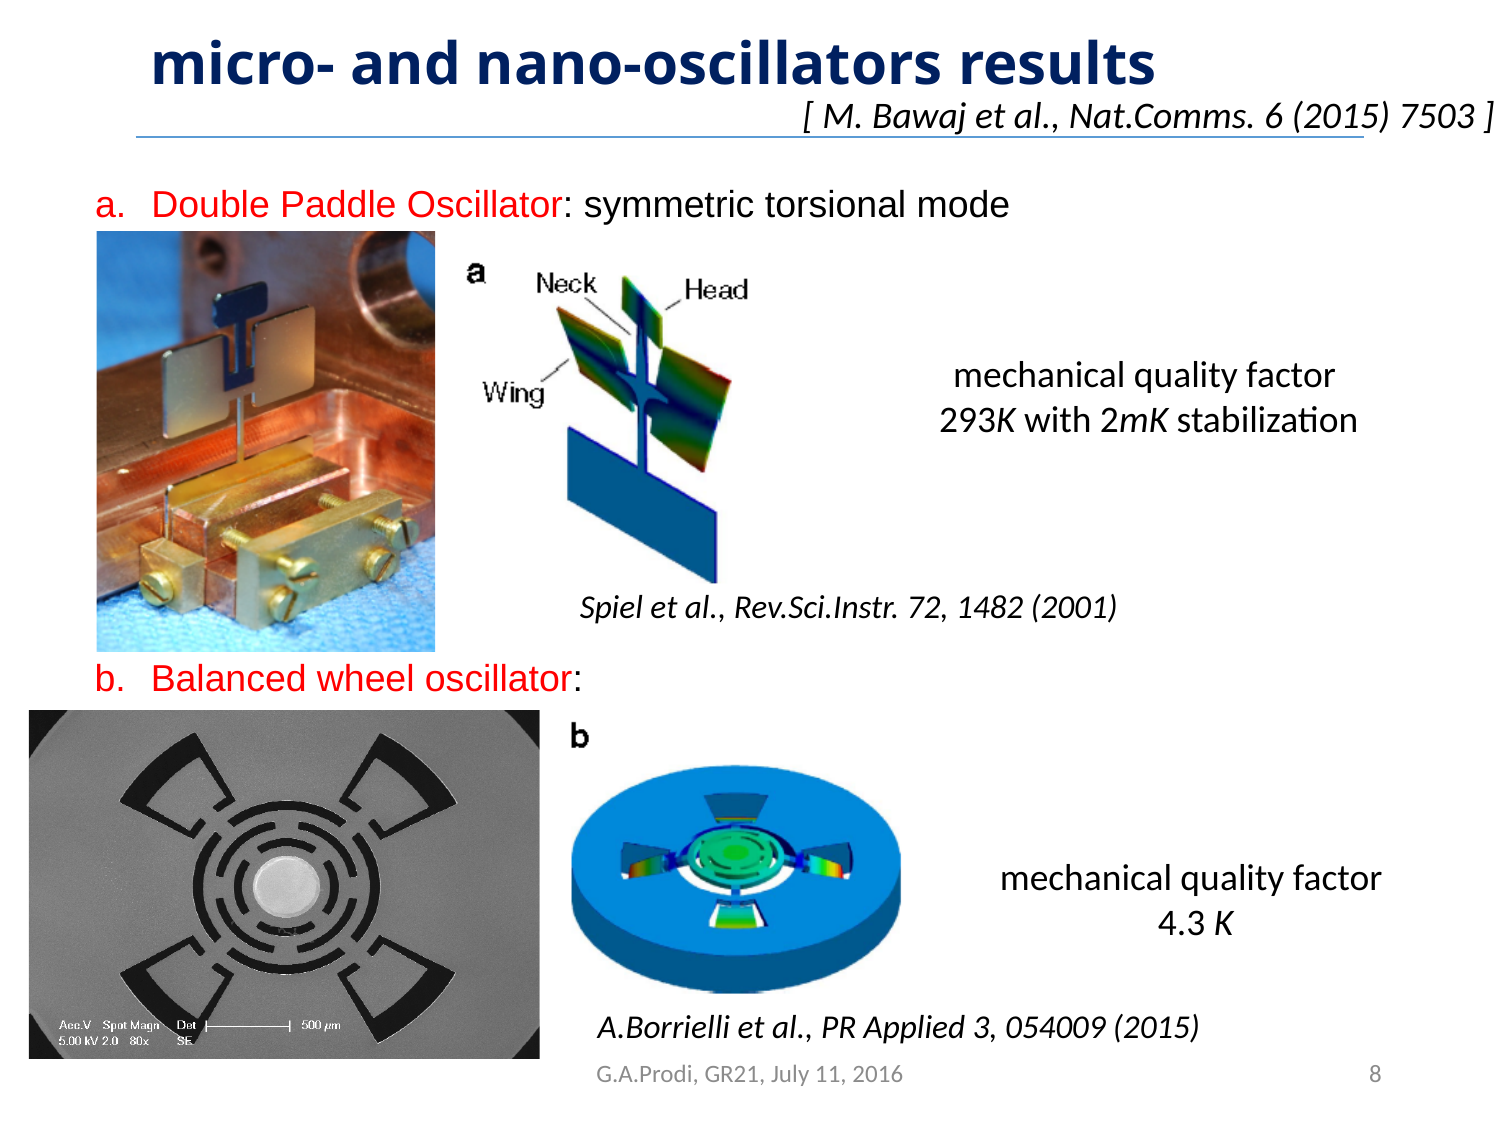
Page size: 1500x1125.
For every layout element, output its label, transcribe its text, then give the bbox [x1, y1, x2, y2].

slide_number 8 [1059, 1042, 1397, 1103]
picture [28, 708, 929, 1059]
text_box Spiel et al., Rev.Sci.Instr. 72, 1482 (2001) [565, 577, 1134, 633]
footer G.A.Prodi, GR21, July 11, 2016 [496, 1042, 1004, 1103]
text_box A.Borrielli et al., PR Applied 3, 054009 (2015) [582, 998, 1217, 1053]
picture [447, 240, 795, 606]
picture [96, 231, 436, 652]
text_box micro- and nano-oscillators results [135, 18, 1472, 104]
text_box Double Paddle Oscillator: symmetric torsional mode [80, 172, 1044, 233]
text_box Balanced wheel oscillator: [79, 646, 1043, 707]
text_box [ M. Bawaj et al., Nat.Comms. 6 (2015) 7503 ] [787, 83, 1500, 143]
